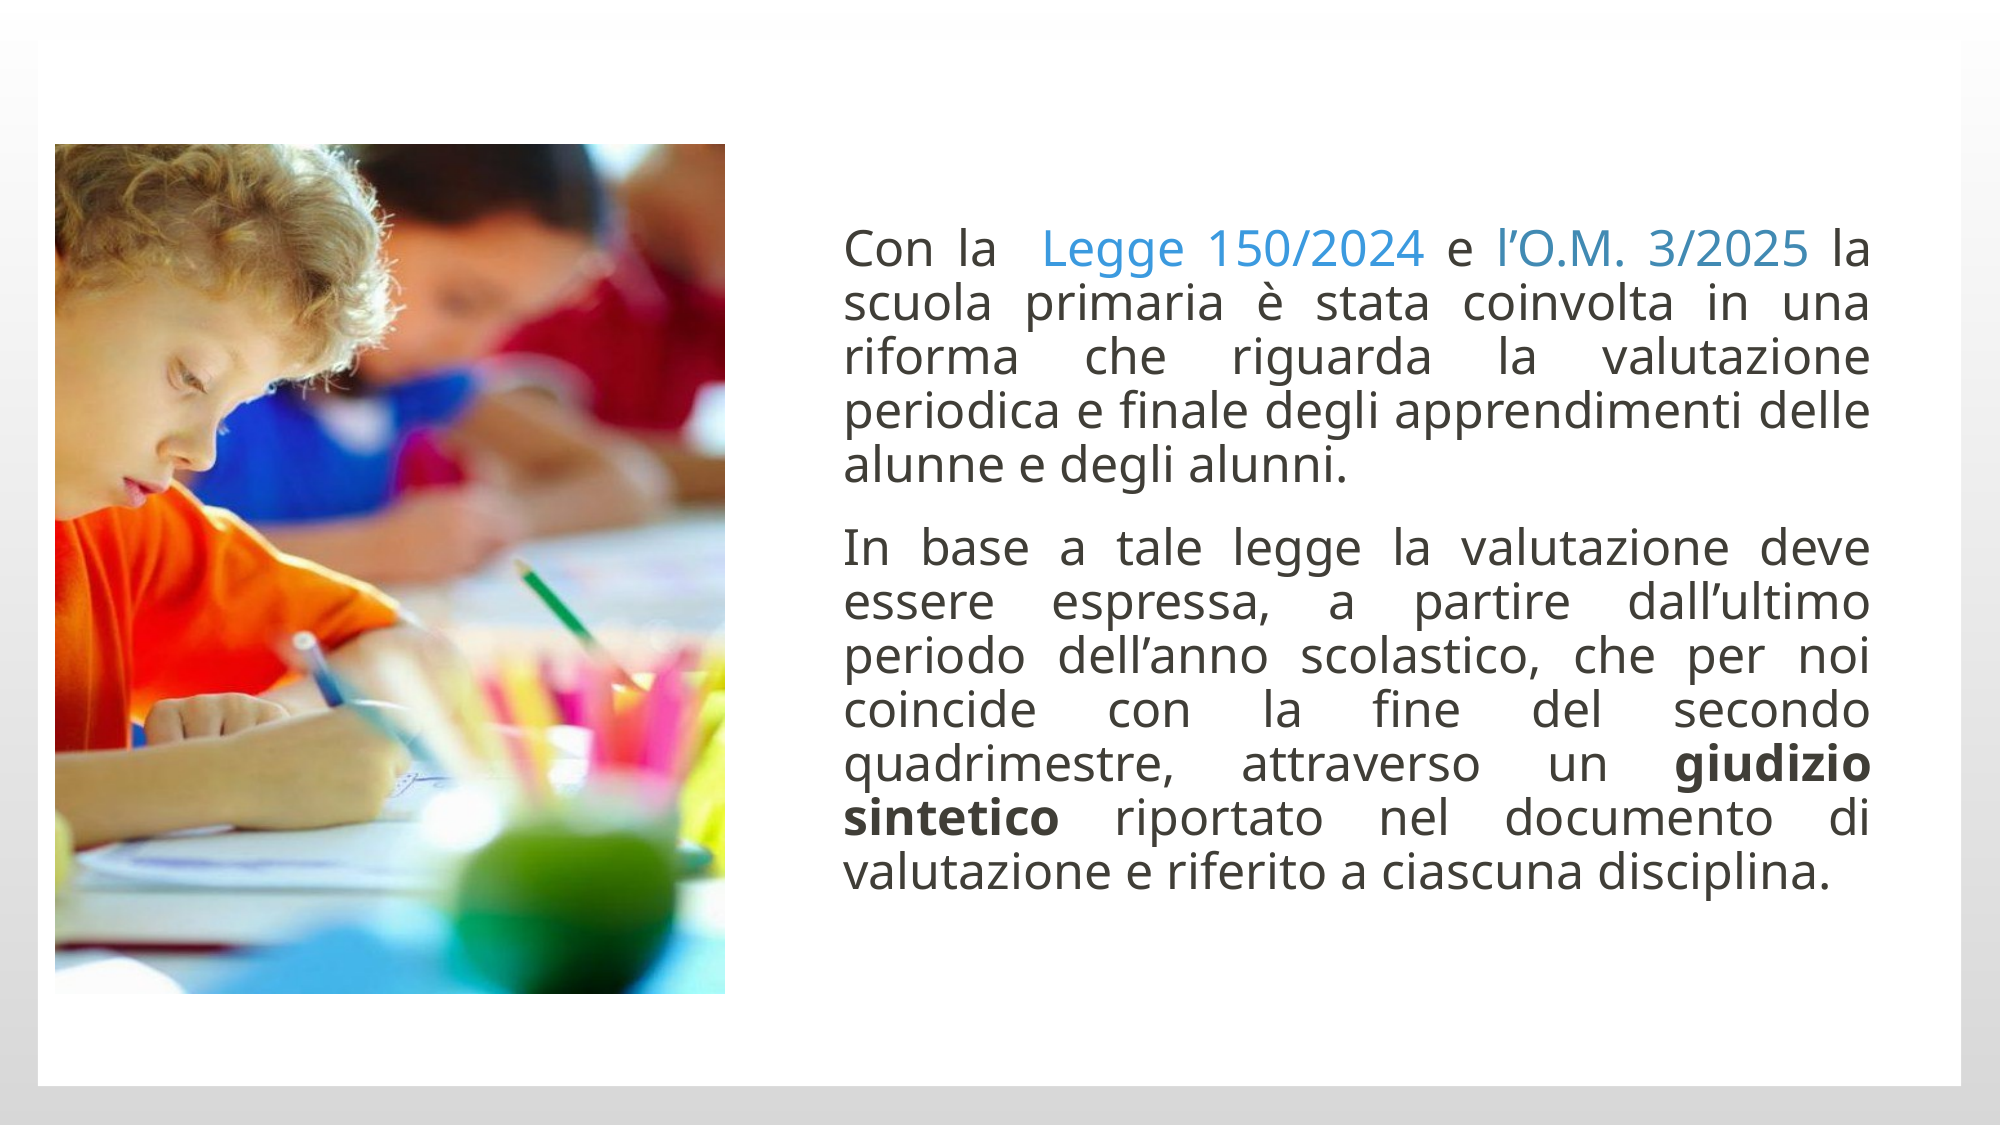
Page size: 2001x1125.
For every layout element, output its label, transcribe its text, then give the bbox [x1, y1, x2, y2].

picture [54, 144, 725, 994]
list Con la Legge 150/2024 e l’O.M. 3/2025 la scuola primaria è stata coinvolta in una riforma che riguarda la valutazione periodica e finale degli apprendimenti delle alunne e degli alunni. In base a tale legge la valutazione deve essere espressa, a partire dall’ultimo periodo dell’anno scolastico, che per noi coincide con la fine del secondo quadrimestre, attraverso un giudizio sintetico riportato nel documento di valutazione e riferito a ciascuna disciplina. [828, 154, 1888, 970]
